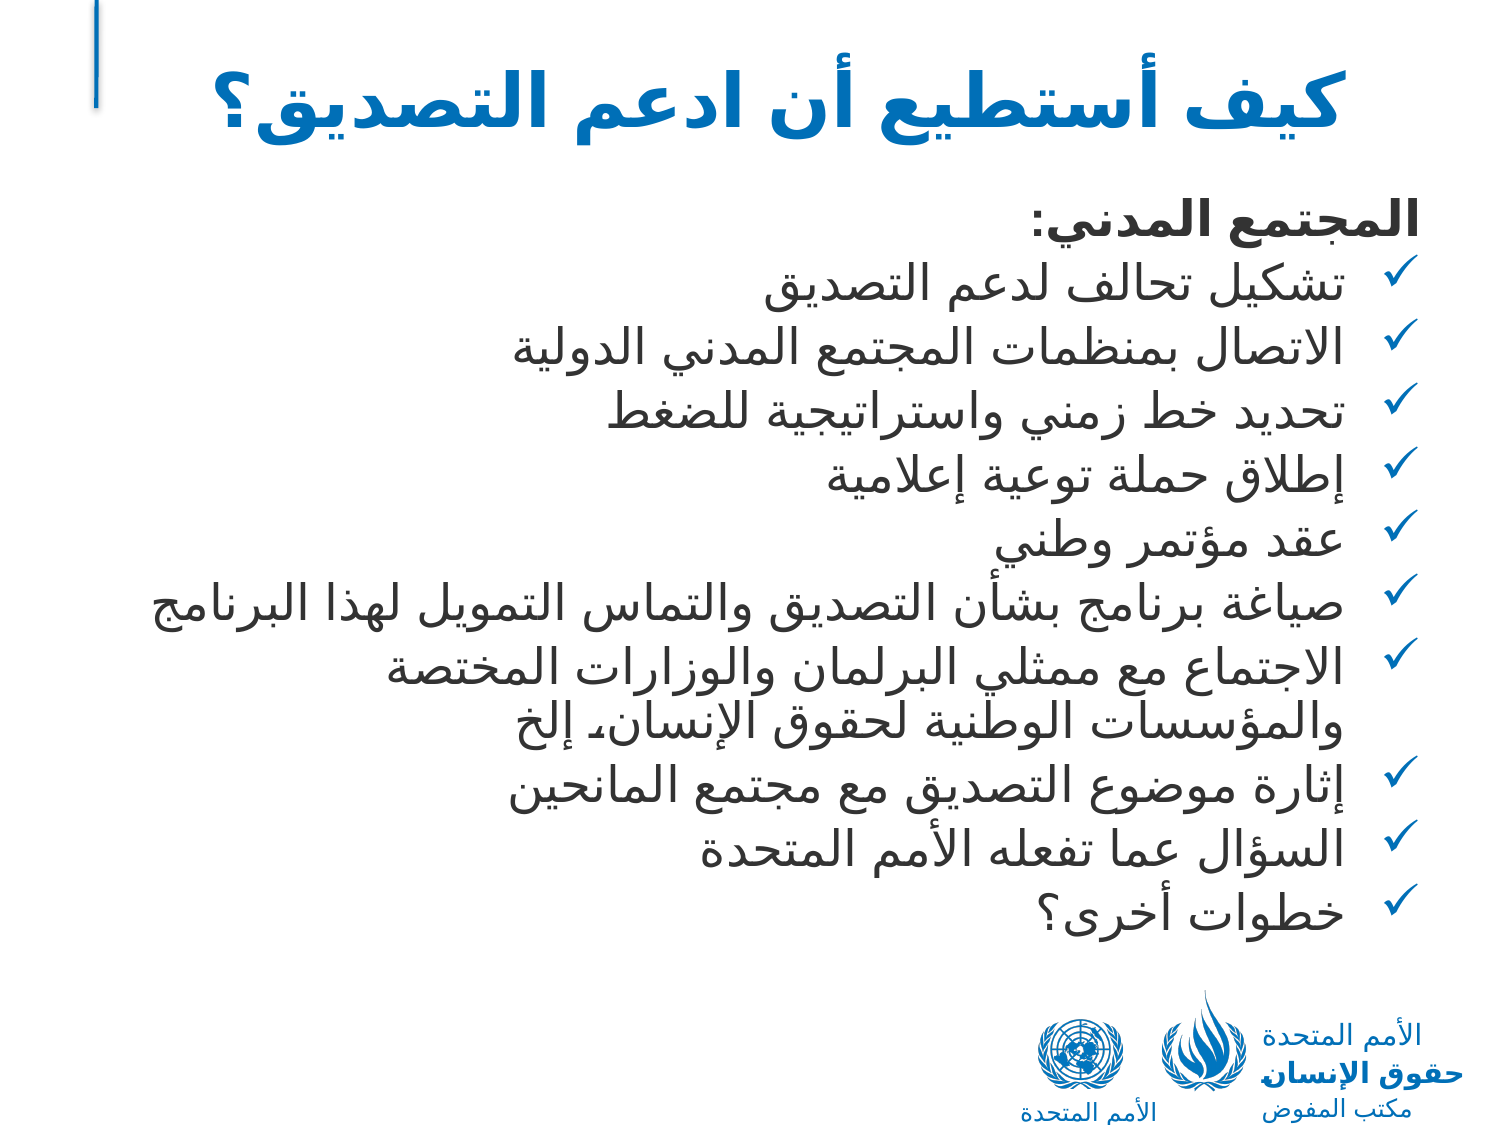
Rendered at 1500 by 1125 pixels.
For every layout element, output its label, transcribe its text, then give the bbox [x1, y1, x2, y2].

picture [1037, 990, 1457, 1107]
title كيف أستطيع أن ادعم التصديق؟ [121, 45, 1437, 185]
text_box الأمم المتحدة [982, 1089, 1195, 1125]
text_box الأمم المتحدة حقوق الإنسان مكتب المفوض السامي [1246, 1009, 1500, 1098]
text_box المجتمع المدني: تشكيل تحالف لدعم التصديق الاتصال بمنظمات المجتمع المدني الدولية تحديد خط زمني واستراتيجية للضغط إطلاق حملة توعية إعلامية عقد مؤتمر وطني صياغة برنامج بشأن التصديق والتماس التمويل لهذا البرنامج الاجتماع مع ممثلي البرلمان والوزارات المختصة والمؤسسات الوطنية لحقوق الإنسان، إلخ إثارة موضوع التصديق مع مجتمع المانحين السؤال عما تفعله الأمم المتحدة خطوات أخرى؟ [121, 185, 1437, 998]
